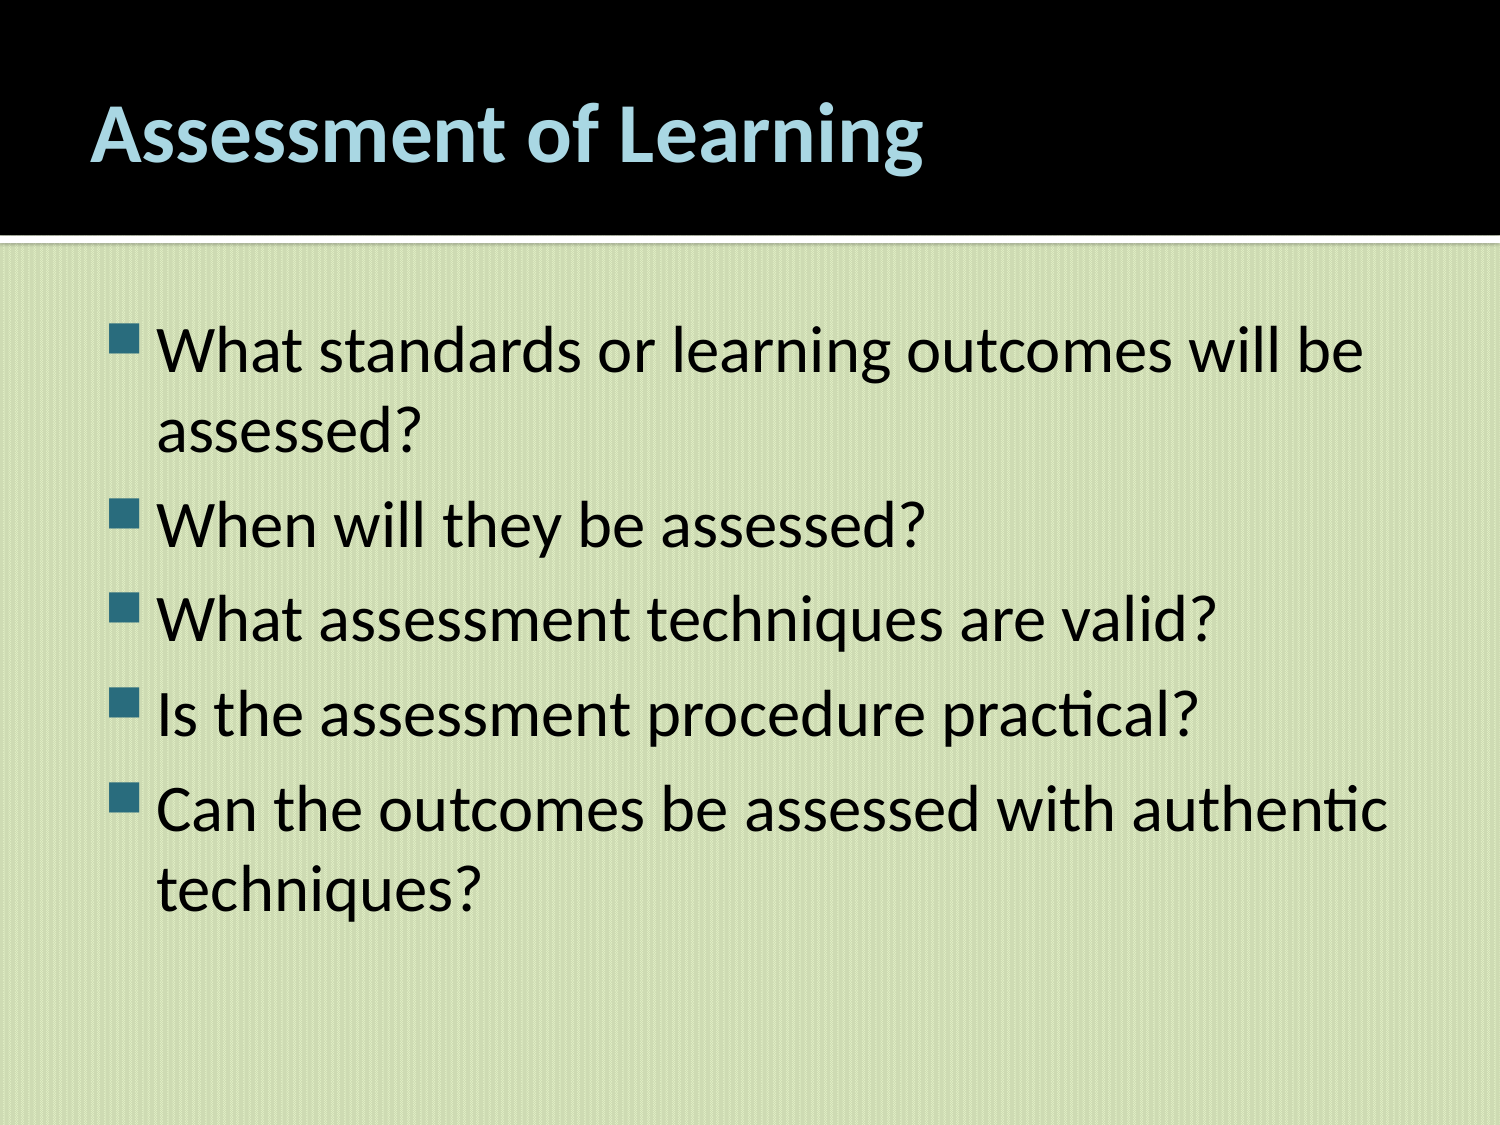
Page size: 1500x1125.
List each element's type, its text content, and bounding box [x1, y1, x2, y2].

list What standards or learning outcomes will be assessed? When will they be assessed? What assessment techniques are valid? Is the assessment procedure practical? Can the outcomes be assessed with authentic techniques? [75, 291, 1425, 1050]
title Assessment of Learning [75, 25, 1425, 231]
